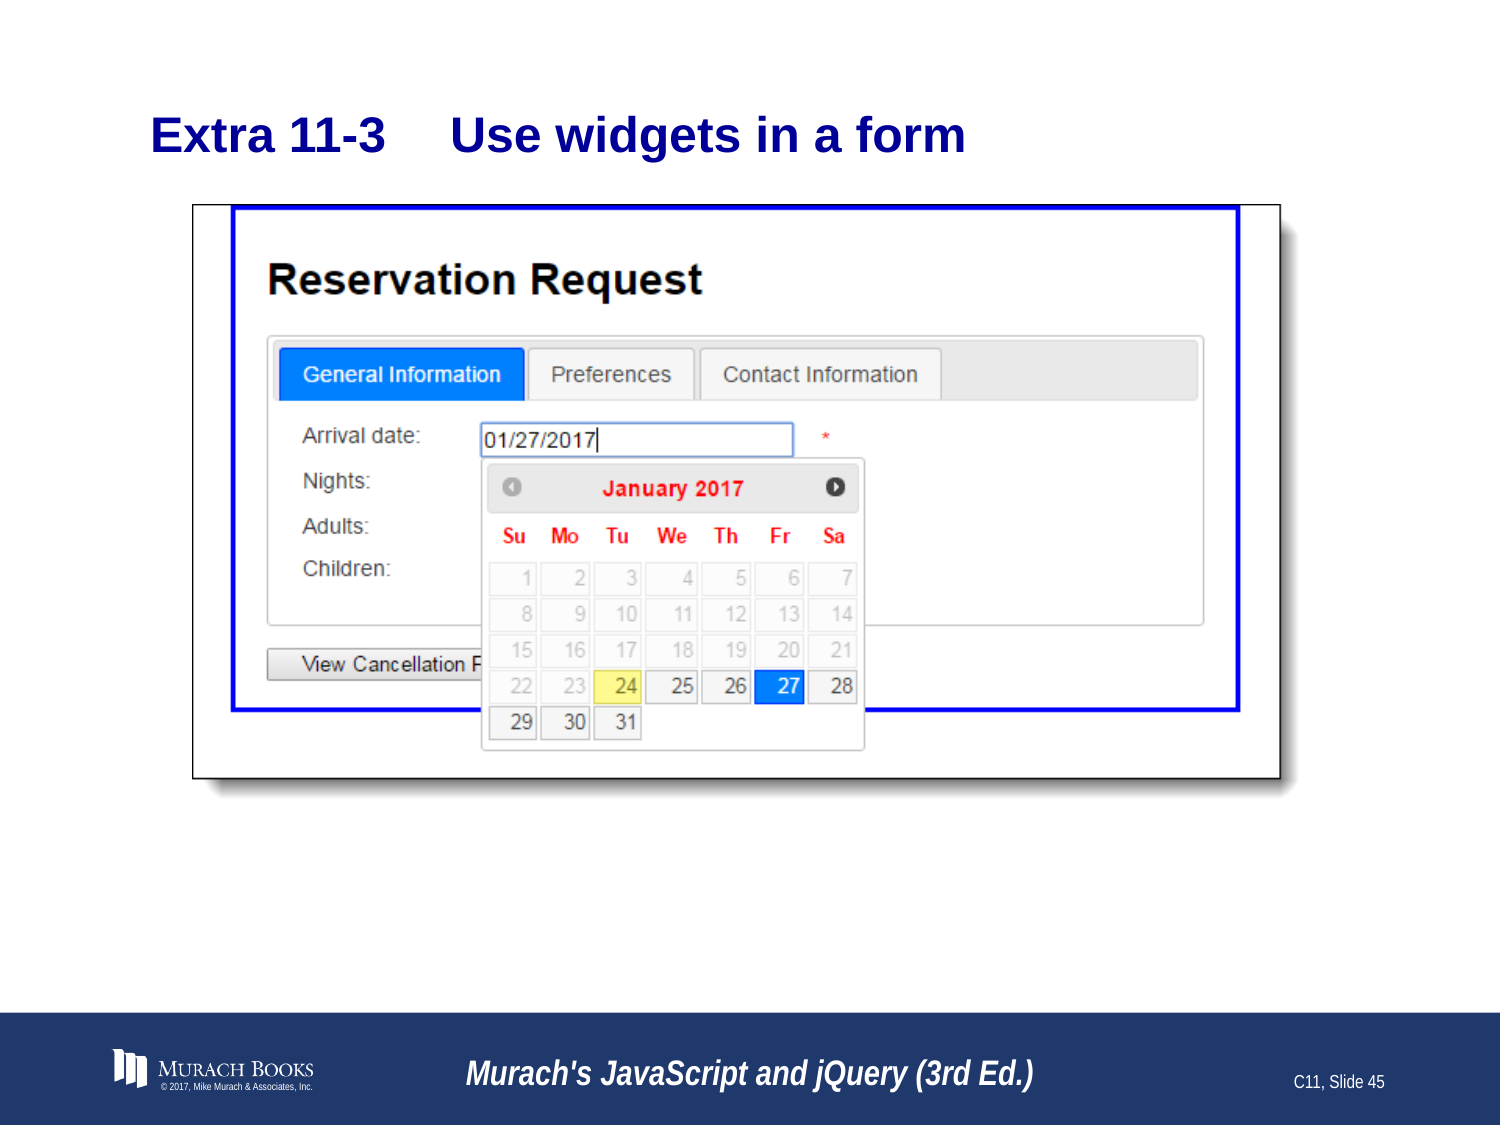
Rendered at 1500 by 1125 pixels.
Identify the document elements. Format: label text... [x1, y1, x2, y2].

title Extra 11-3 Use widgets in a form [150, 102, 1350, 164]
slide_number C11, Slide 45 [1087, 1025, 1400, 1100]
slide_number Murach's JavaScript and jQuery (3rd Ed.) [463, 1025, 1050, 1100]
picture [192, 204, 1301, 801]
footer © 2017, Mike Murach & Associates, Inc. [12, 1025, 463, 1100]
